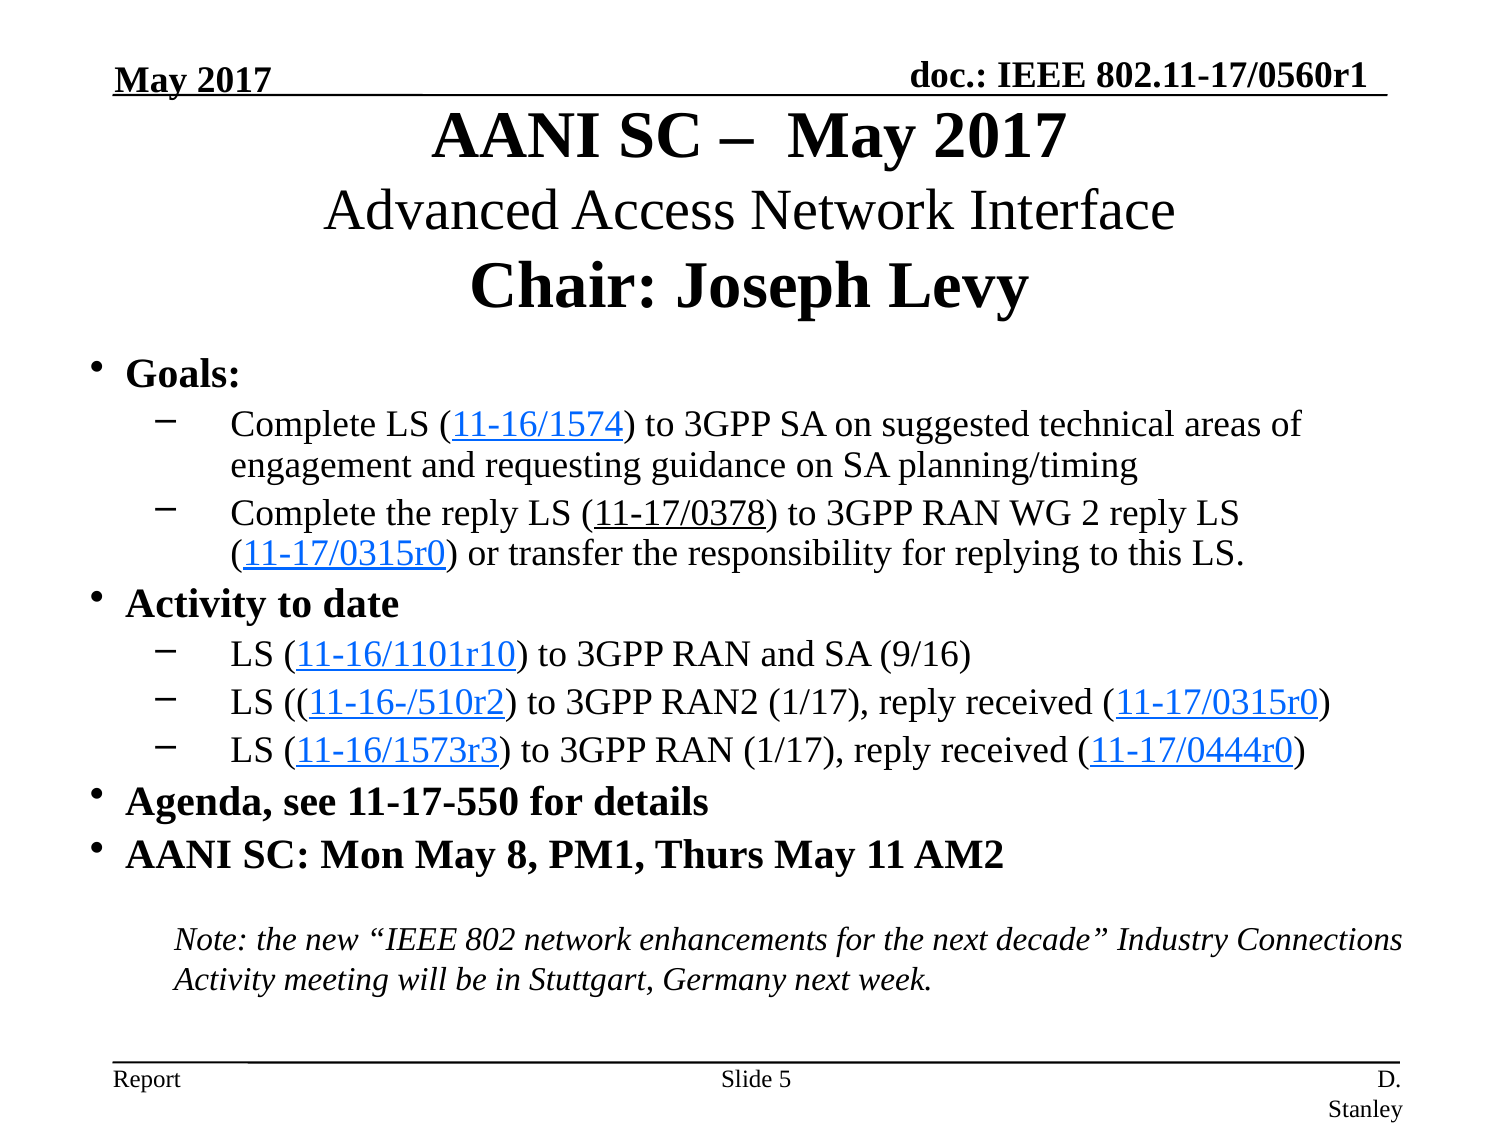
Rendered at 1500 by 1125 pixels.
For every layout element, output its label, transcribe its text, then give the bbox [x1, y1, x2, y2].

title AANI SC – May 2017 Advanced Access Network Interface Chair: Joseph Levy [112, 149, 1388, 263]
text_box Goals: Complete LS (11-16/1574) to 3GPP SA on suggested technical areas of engagement and requesting guidance on SA planning/timing Complete the reply LS (11-17/0378) to 3GPP RAN WG 2 reply LS (11-17/0315r0) or transfer the responsibility for replying to this LS. Activity to date LS (11-16/1101r10) to 3GPP RAN and SA (9/16) LS ((11-16-/510r2) to 3GPP RAN2 (1/17), reply received (11-17/0315r0) LS (11-16/1573r3) to 3GPP RAN (1/17), reply received (11-17/0444r0) Agenda, see 11-17-550 for details AANI SC: Mon May 8, PM1, Thurs May 11 AM2 Note: the new “IEEE 802 network enhancements for the next decade” Industry Connections Activity meeting will be in Stuttgart, Germany next week. [74, 344, 1438, 1055]
footer D. Stanley, HP Enterprise [1325, 1062, 1402, 1093]
slide_number Slide 5 [712, 1062, 800, 1093]
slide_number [114, 54, 309, 100]
